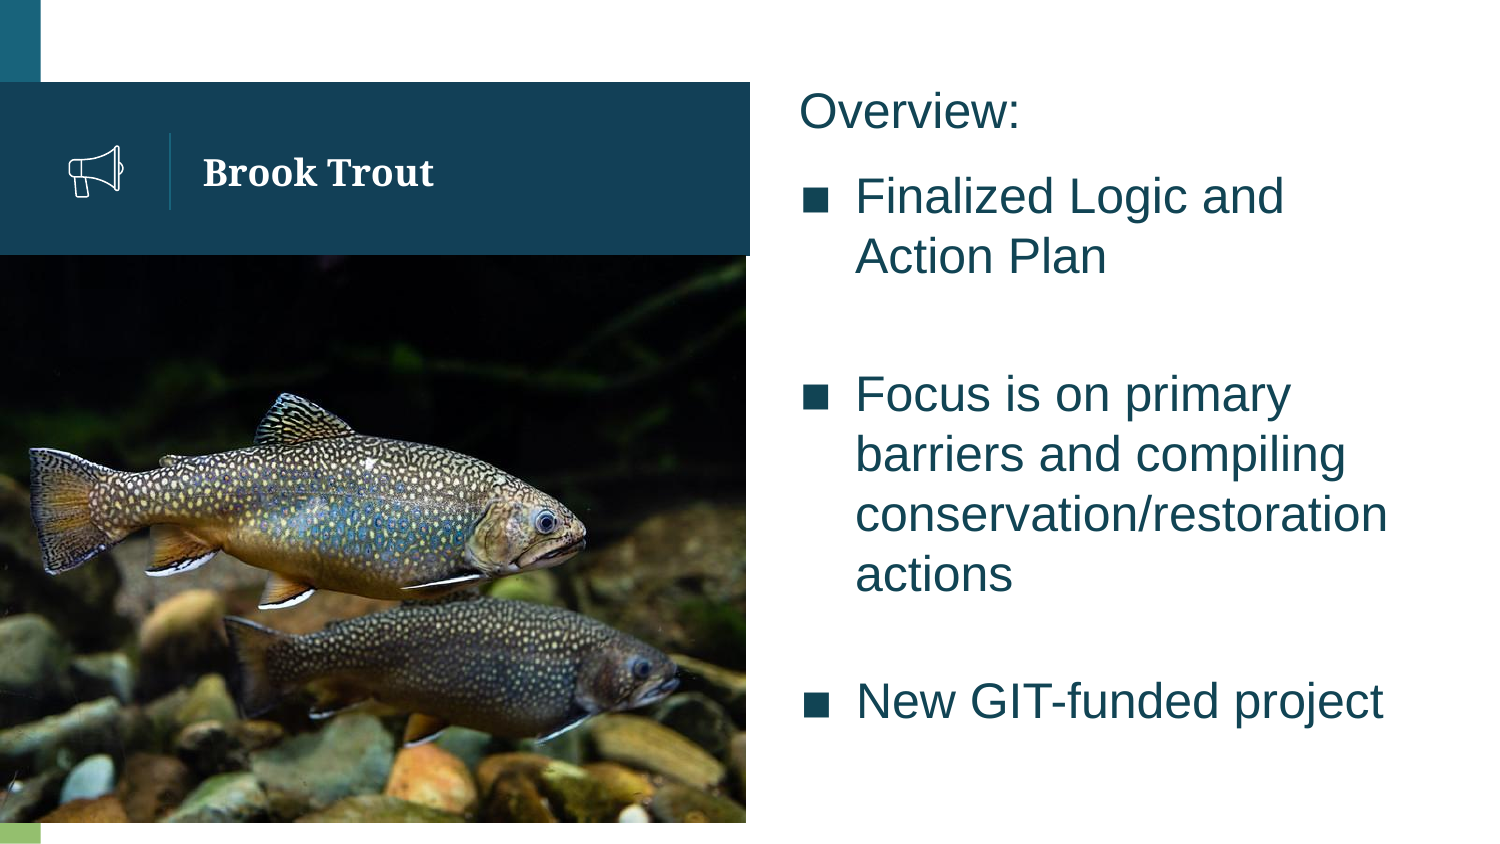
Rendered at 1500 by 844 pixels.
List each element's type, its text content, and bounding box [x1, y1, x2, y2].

title Brook Trout [187, 87, 715, 254]
list Overview: Finalized Logic and Action Plan [783, 63, 1426, 286]
picture [0, 255, 747, 823]
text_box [69, 145, 123, 197]
text_box Focus is on primary barriers and compiling conservation/restoration actions [783, 286, 1480, 625]
text_box New GIT-funded project [784, 593, 1498, 752]
